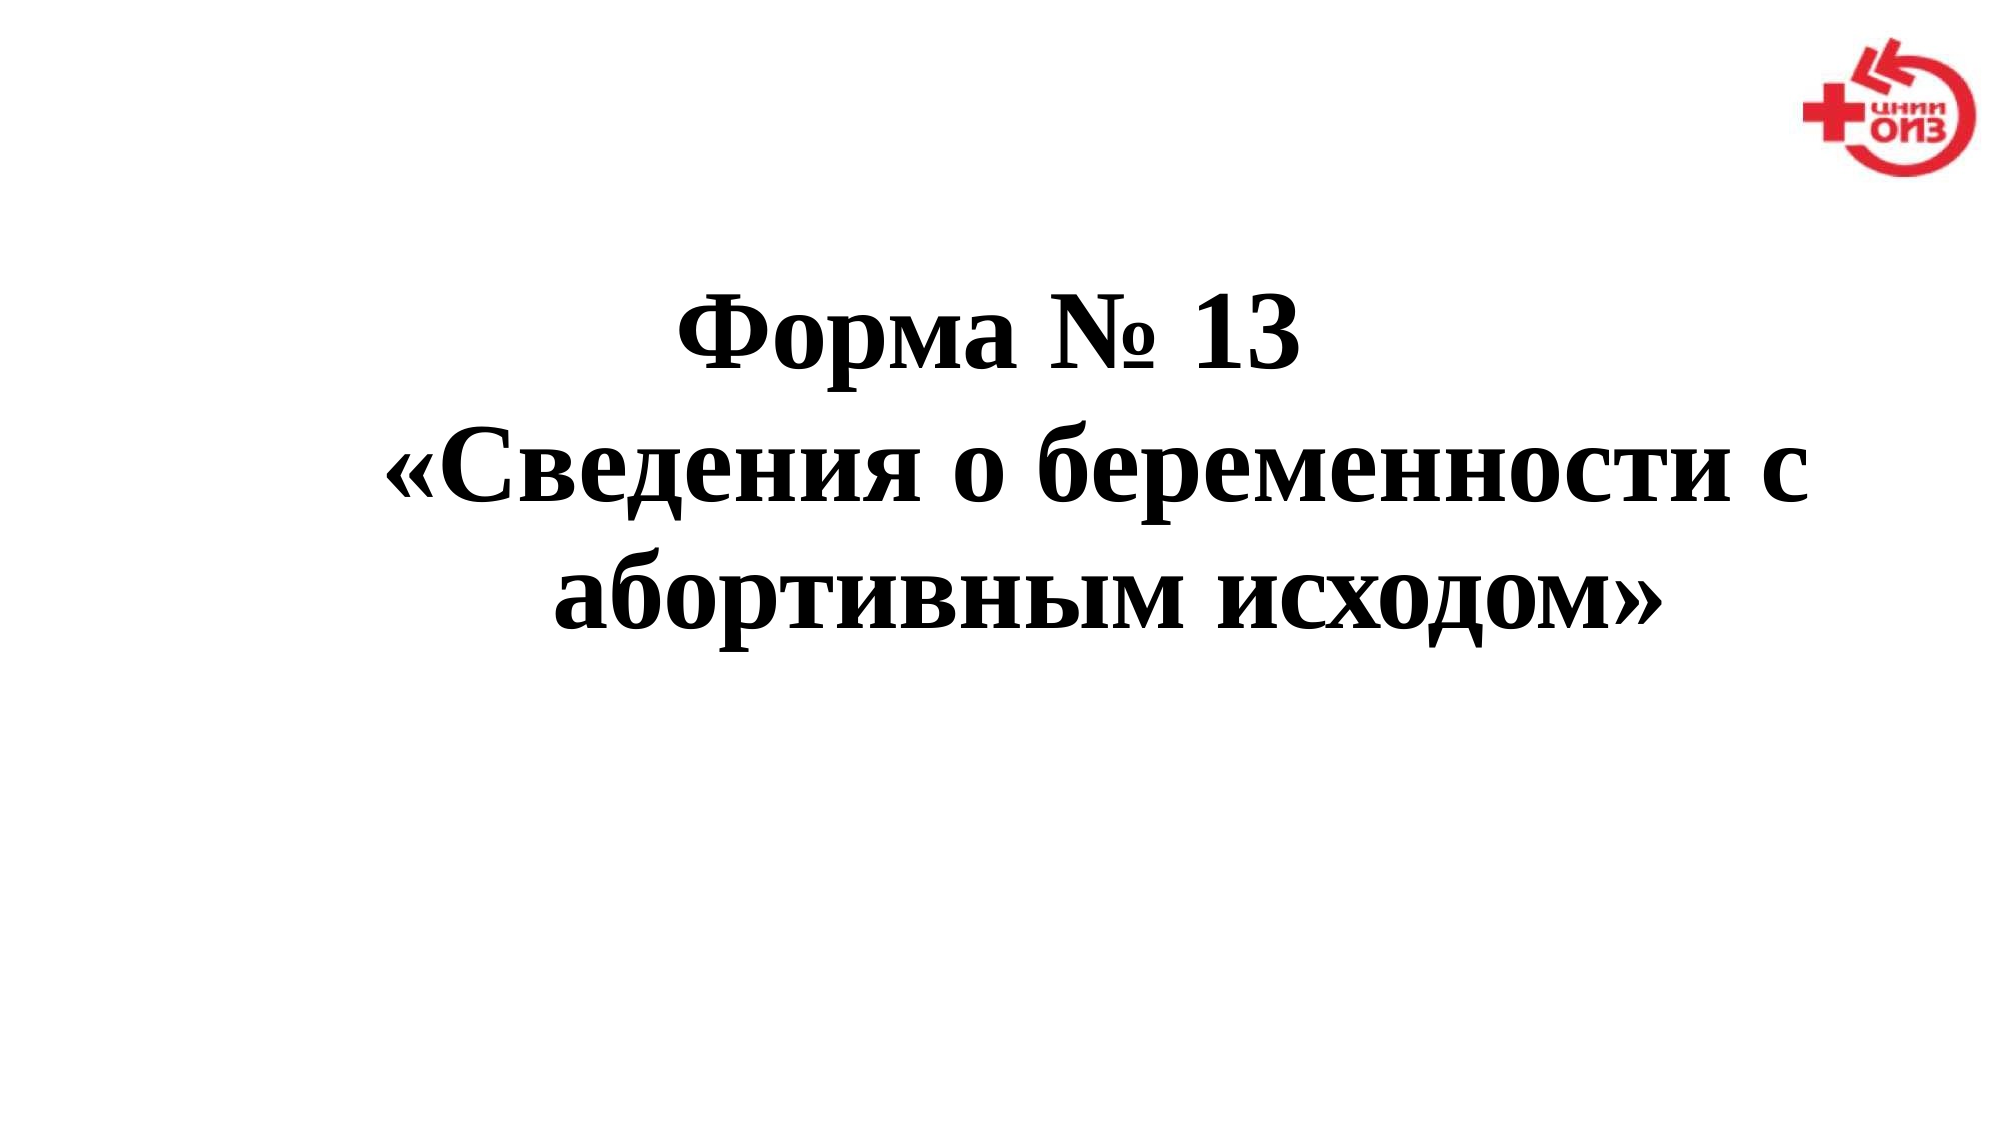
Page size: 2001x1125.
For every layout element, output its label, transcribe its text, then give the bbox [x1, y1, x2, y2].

title Форма № 13 «Сведения о беременности с абортивным исходом» [375, 258, 1816, 652]
picture [1789, 30, 1983, 184]
